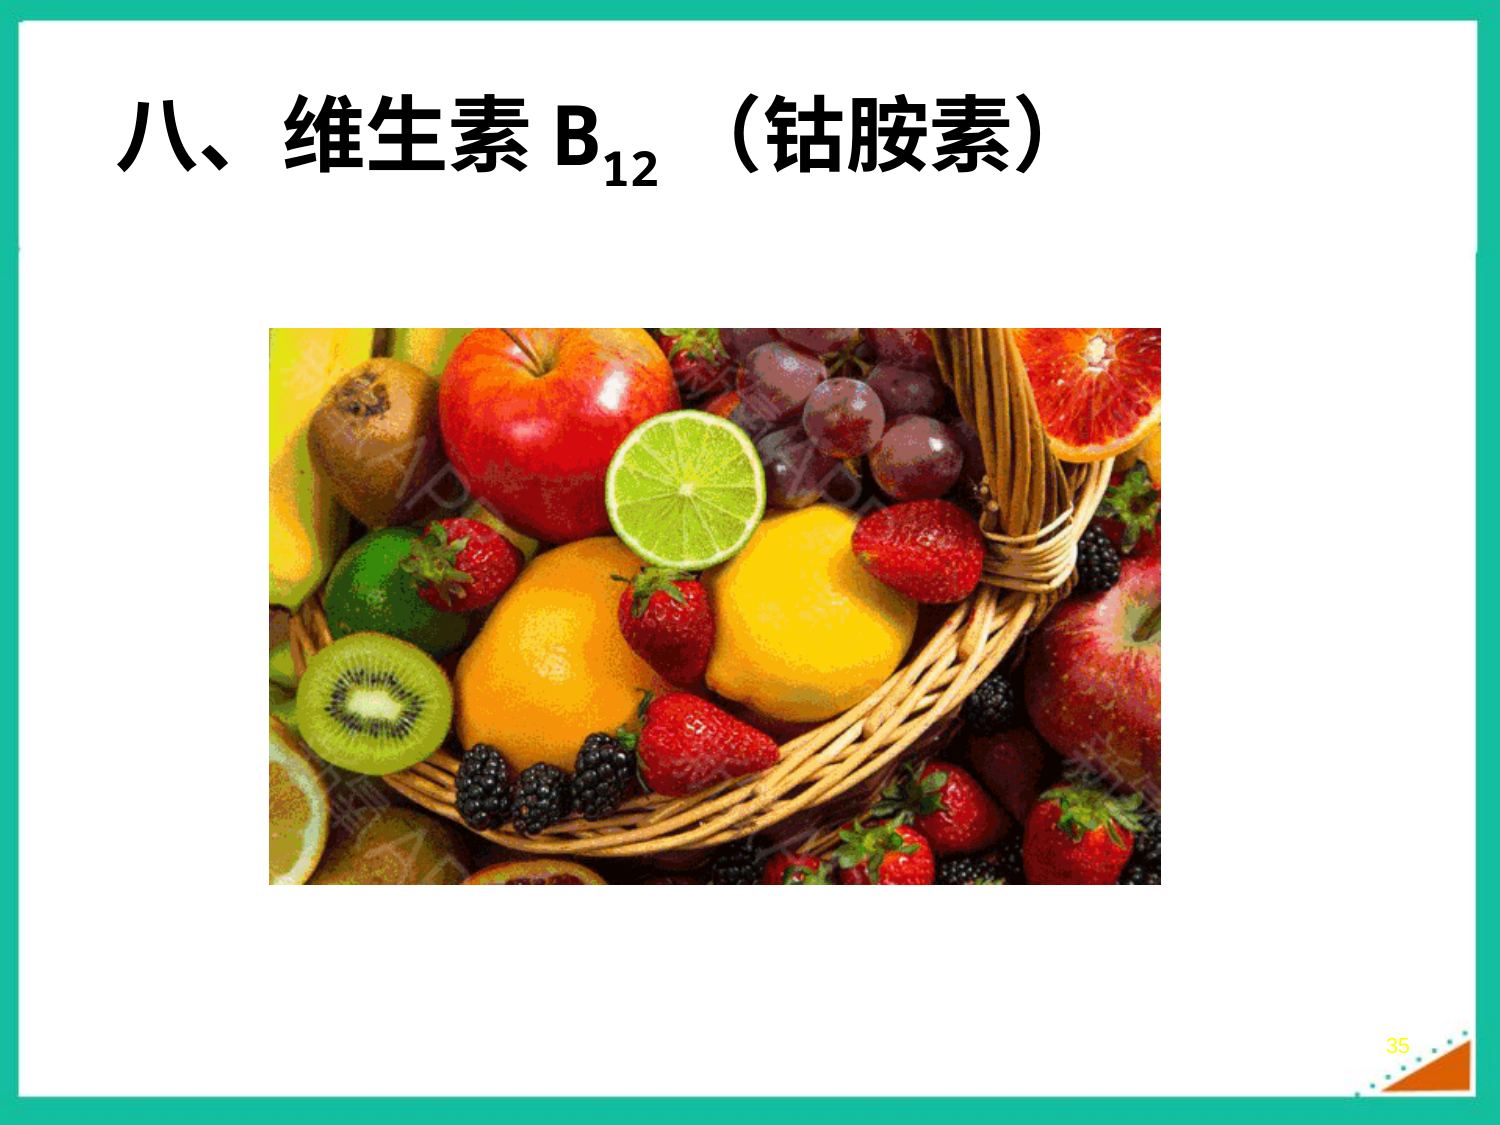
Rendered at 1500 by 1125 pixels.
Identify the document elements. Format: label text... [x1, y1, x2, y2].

slide_number 35 [1074, 1024, 1425, 1103]
picture [0, 0, 1500, 1125]
title 八、维生素B12（钴胺素） [75, 45, 1137, 233]
